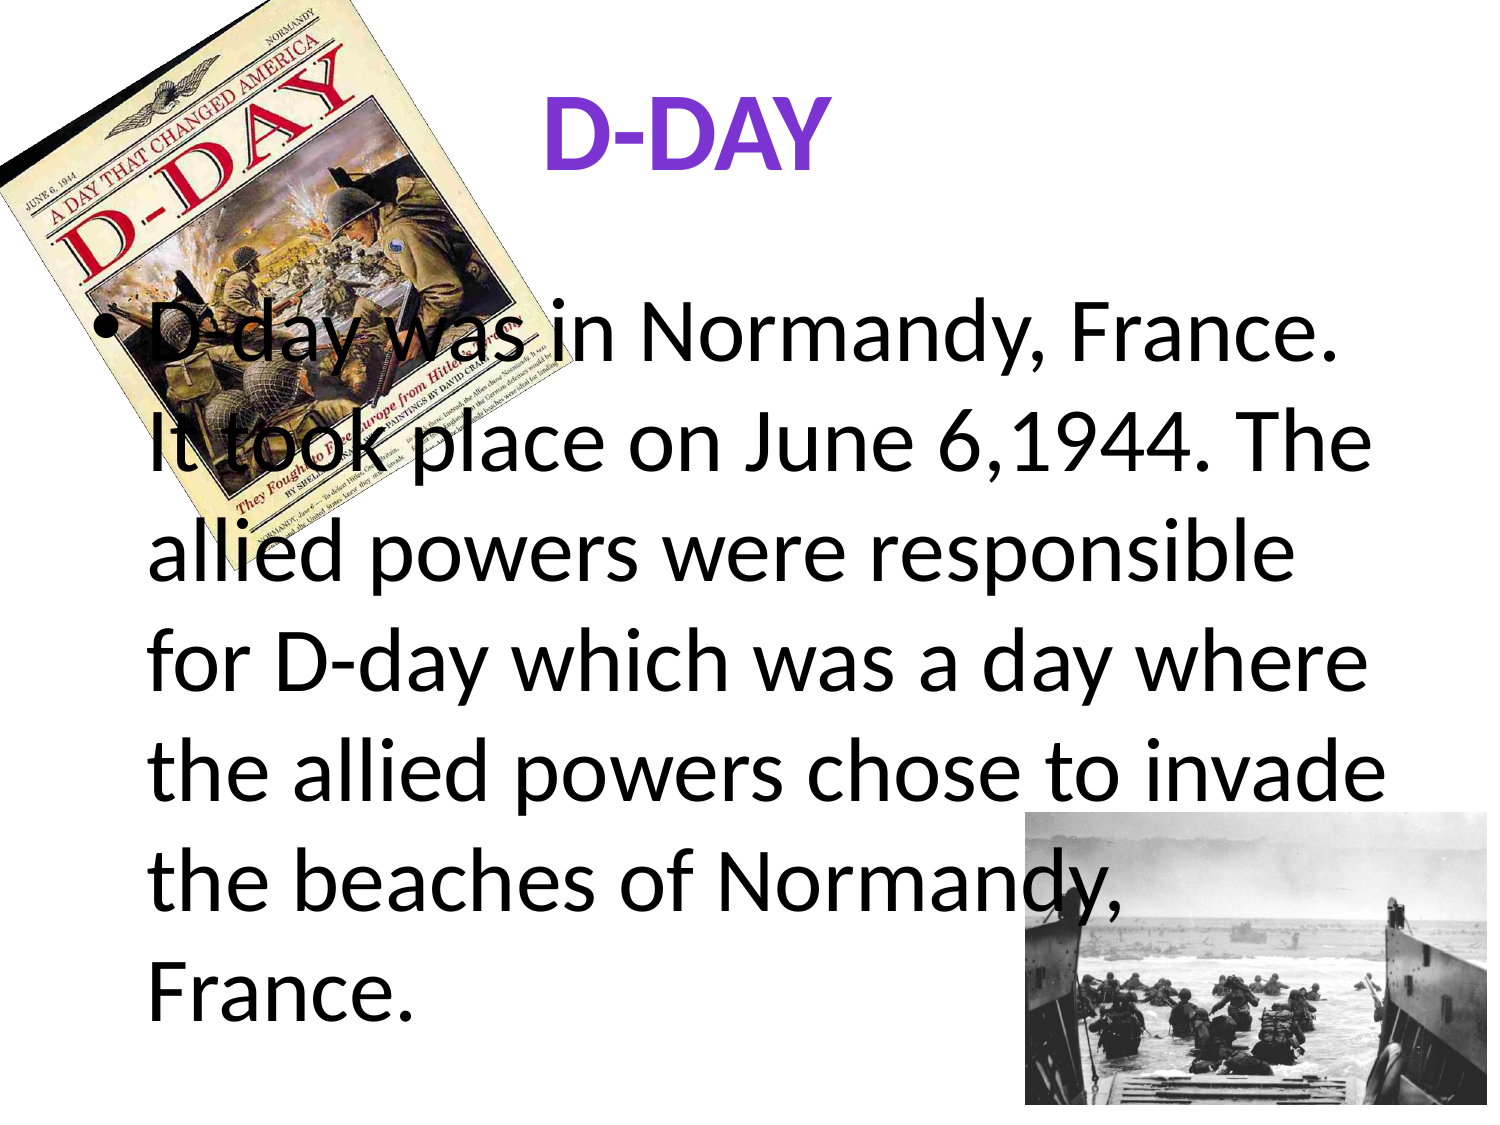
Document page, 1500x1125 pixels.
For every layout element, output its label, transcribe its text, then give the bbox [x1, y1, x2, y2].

picture [1024, 812, 1487, 1105]
picture [0, 0, 513, 501]
list D-day was in Normandy, France. It took place on June 6,1944. The allied powers were responsible for D-day which was a day where the allied powers chose to invade the beaches of Normandy, France. [75, 262, 1425, 1005]
text_box D-Day [526, 49, 848, 200]
